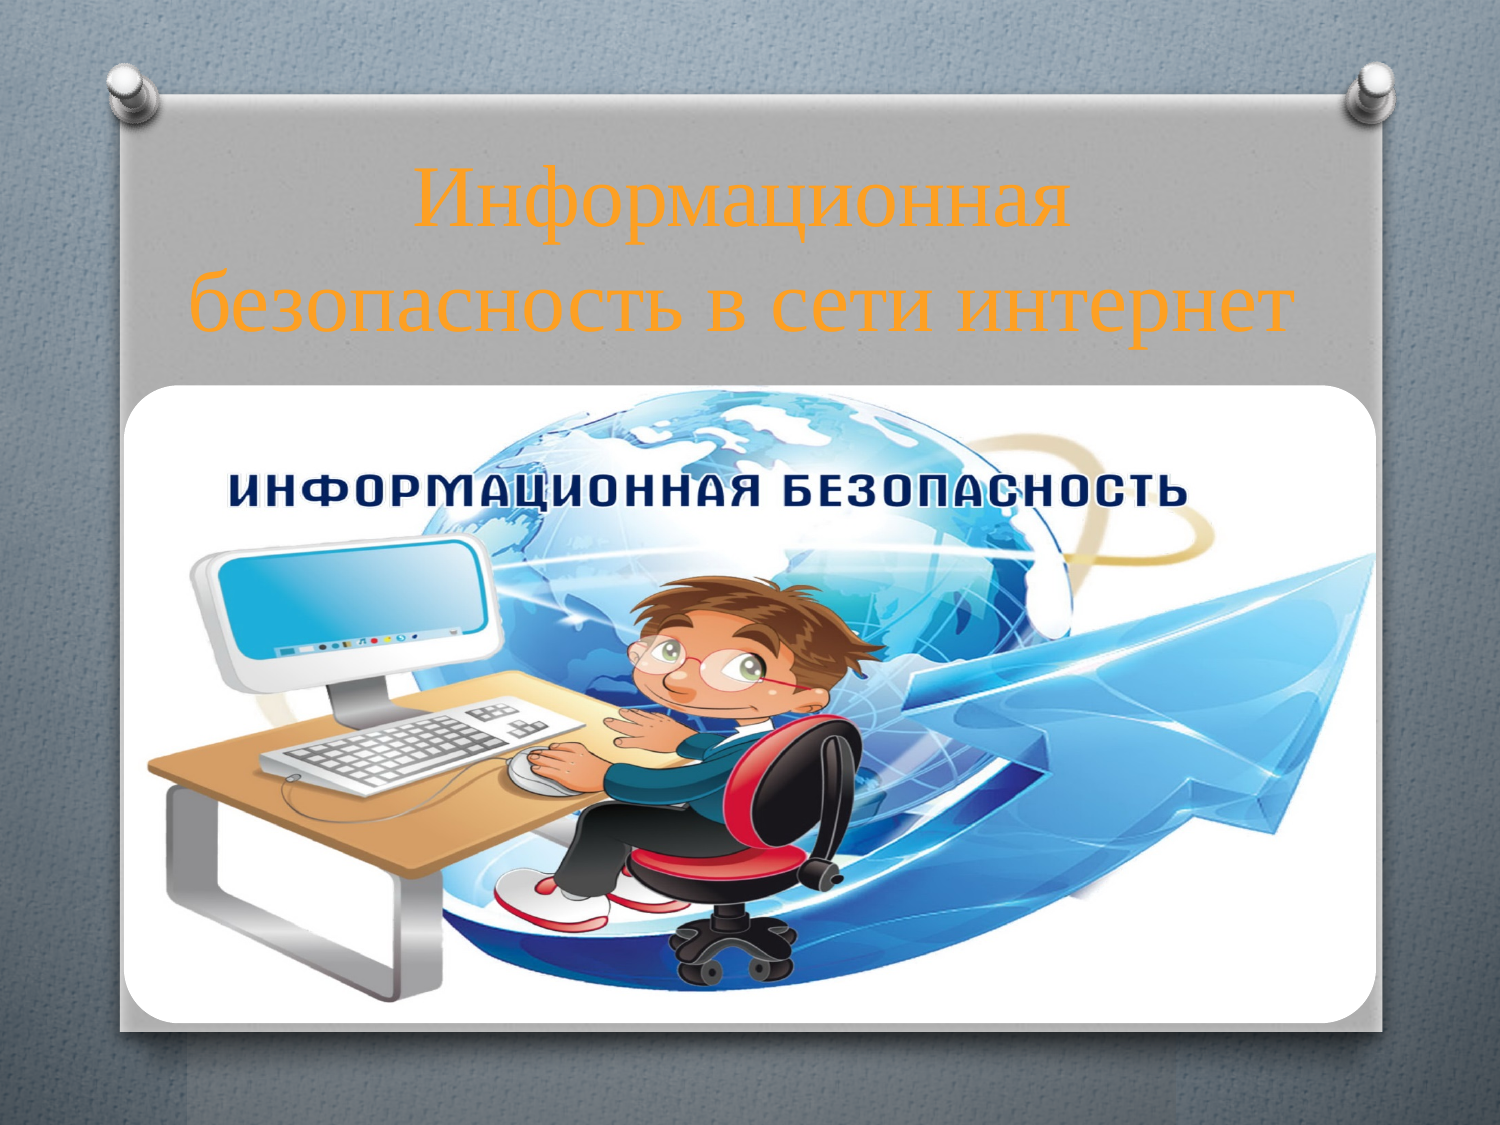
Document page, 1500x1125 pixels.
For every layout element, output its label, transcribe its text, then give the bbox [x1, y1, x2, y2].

picture [75, 29, 198, 153]
picture [123, 385, 1377, 1024]
title Информационная безопасность в сети интернет [171, 113, 1314, 374]
picture [1317, 35, 1439, 156]
